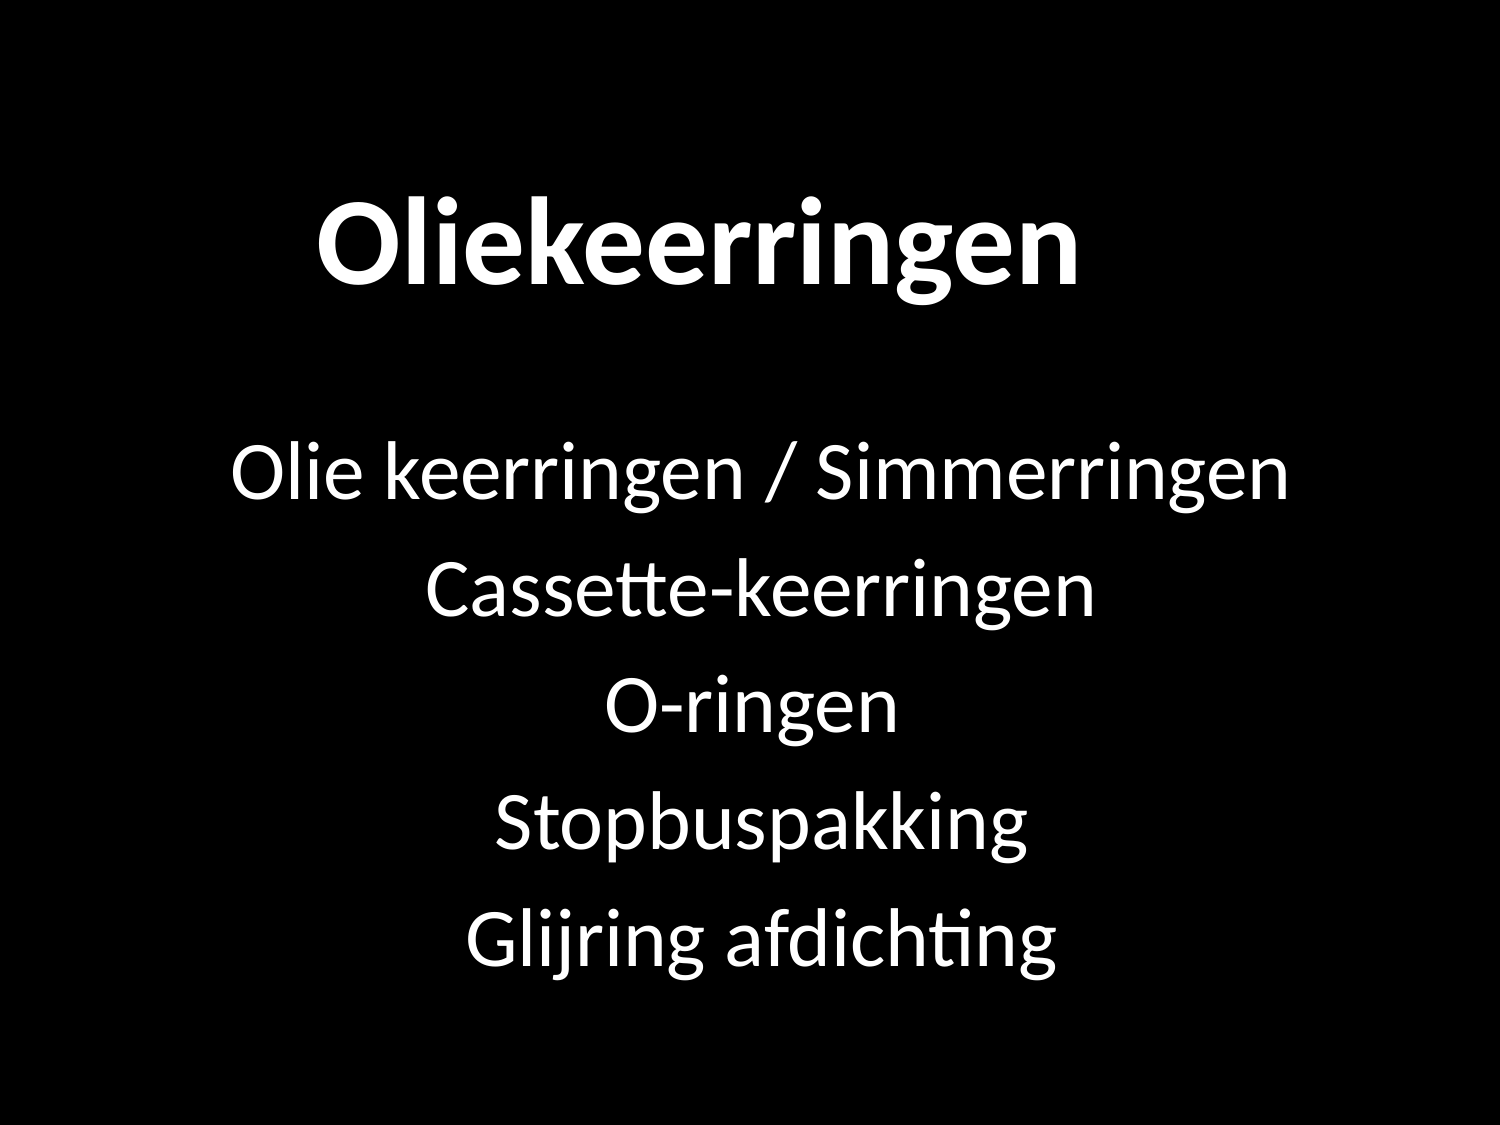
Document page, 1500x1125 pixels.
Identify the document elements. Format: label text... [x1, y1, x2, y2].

title Oliekeerringen [76, 113, 1352, 355]
subtitle Olie keerringen / Simmerringen Cassette-keerringen O-ringen Stopbuspakking Glijring afdichting [76, 408, 1447, 1000]
